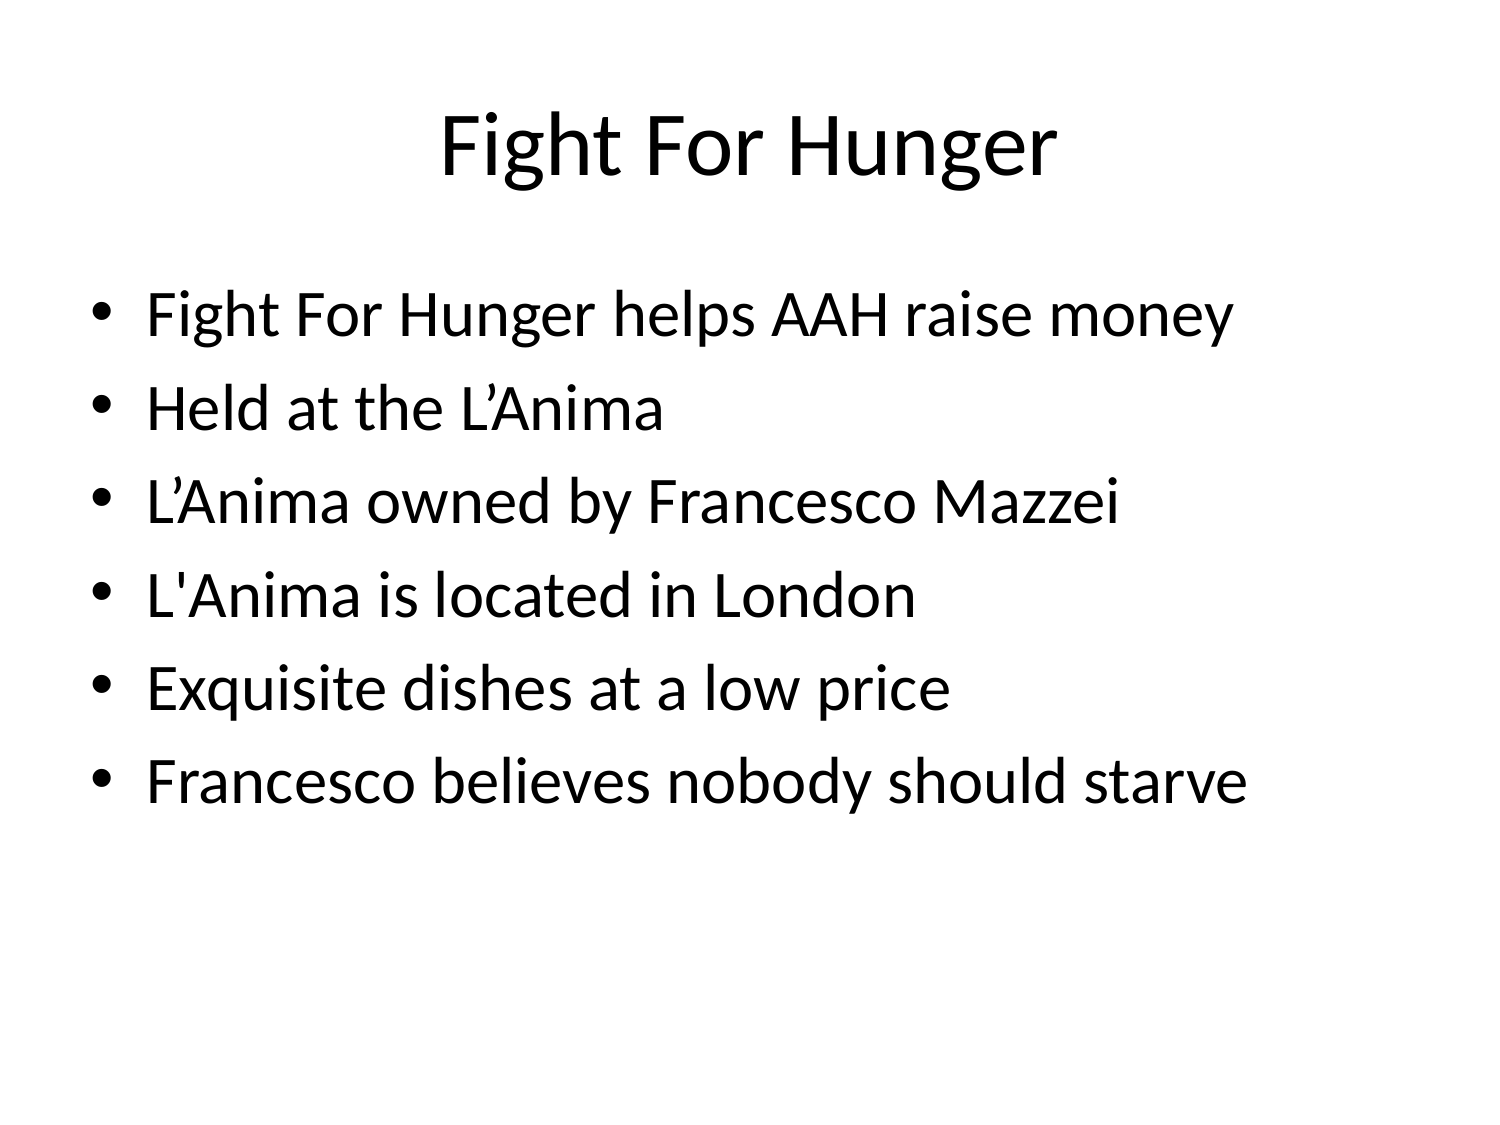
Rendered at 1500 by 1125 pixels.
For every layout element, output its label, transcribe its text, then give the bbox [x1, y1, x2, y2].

list Fight For Hunger helps AAH raise money Held at the L’Anima L’Anima owned by Francesco Mazzei L'Anima is located in London Exquisite dishes at a low price Francesco believes nobody should starve [75, 262, 1425, 1005]
title Fight For Hunger [75, 45, 1425, 233]
